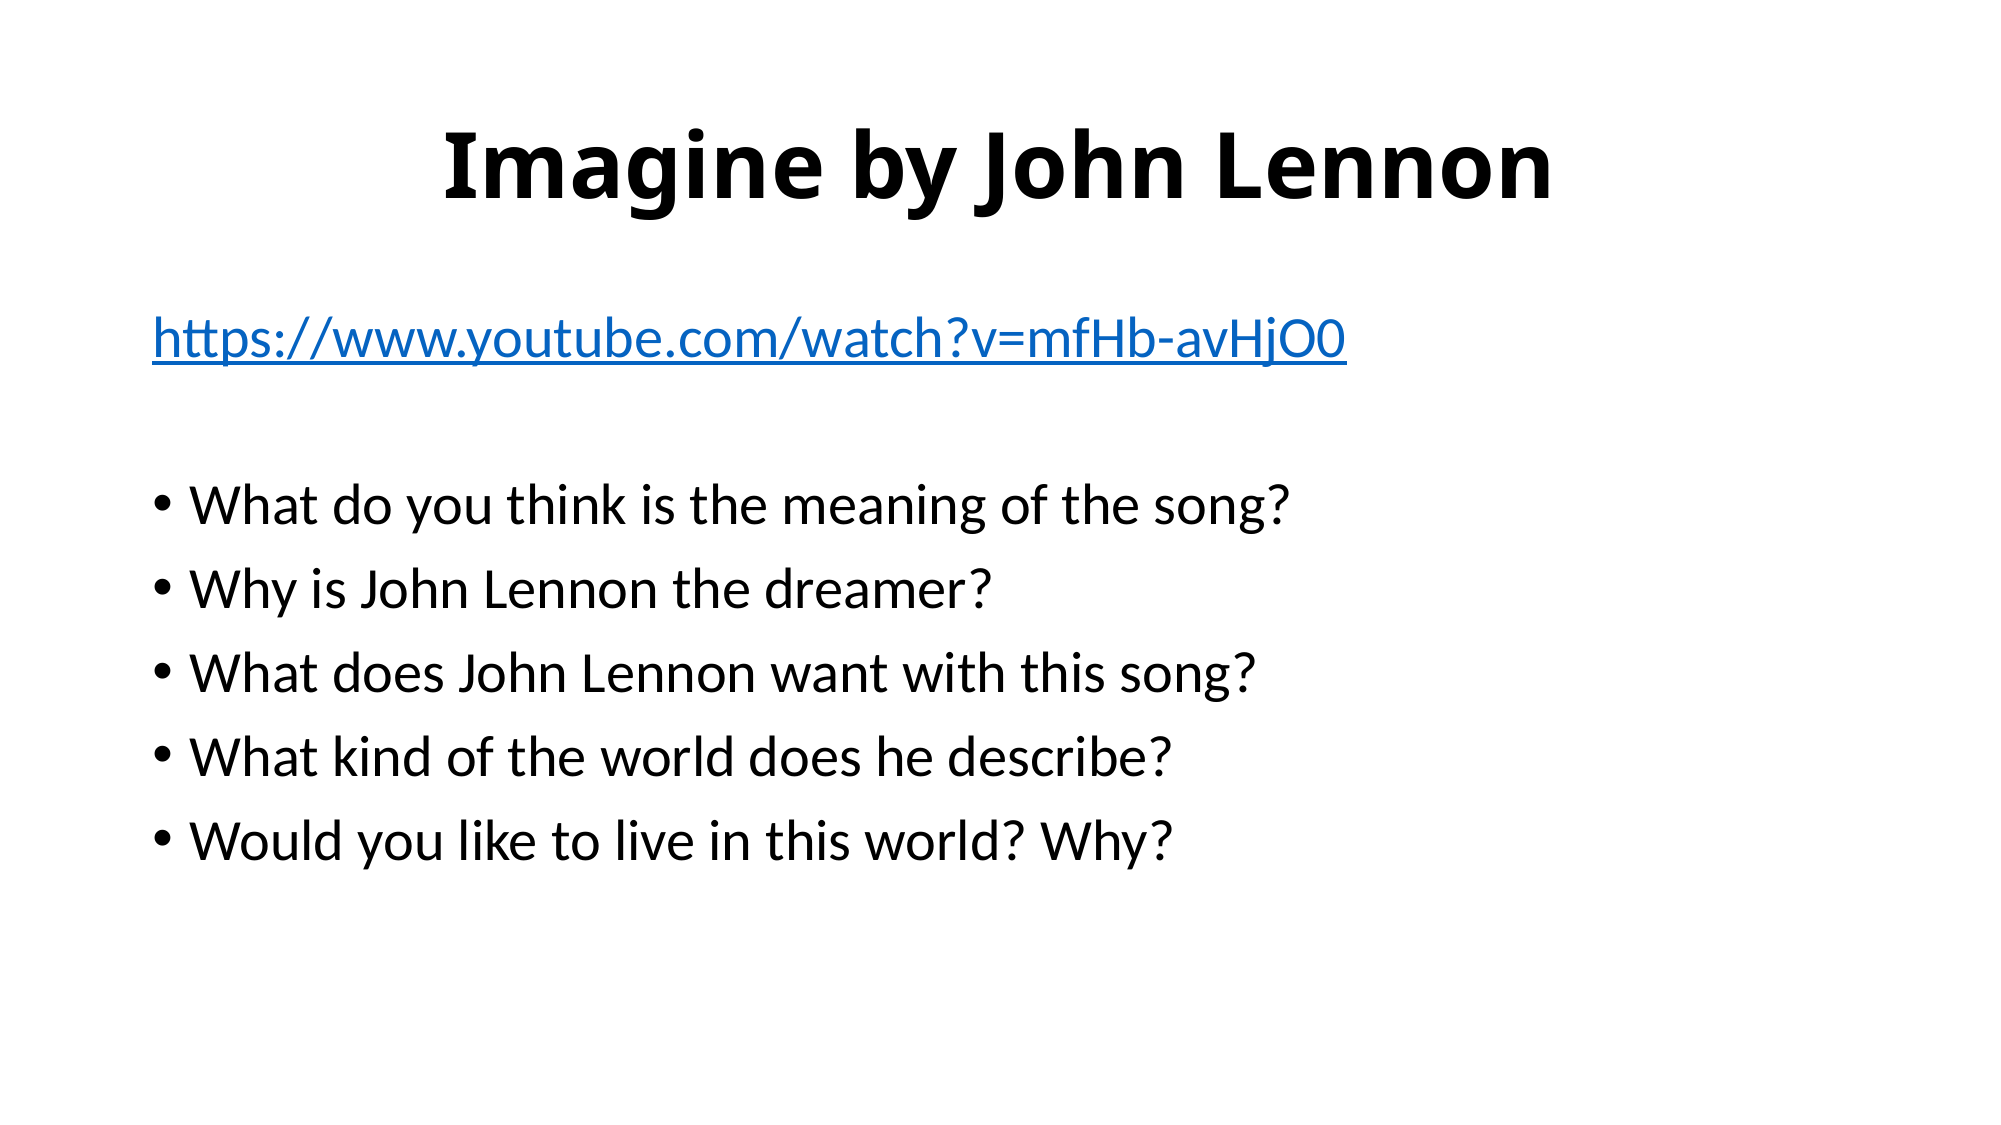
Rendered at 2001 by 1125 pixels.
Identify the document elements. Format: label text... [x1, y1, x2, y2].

list https://www.youtube.com/watch?v=mfHb-avHjO0 What do you think is the meaning of the song? Why is John Lennon the dreamer? What does John Lennon want with this song? What kind of the world does he describe? Would you like to live in this world? Why? [137, 299, 1863, 1014]
title Imagine by John Lennon [137, 59, 1863, 278]
